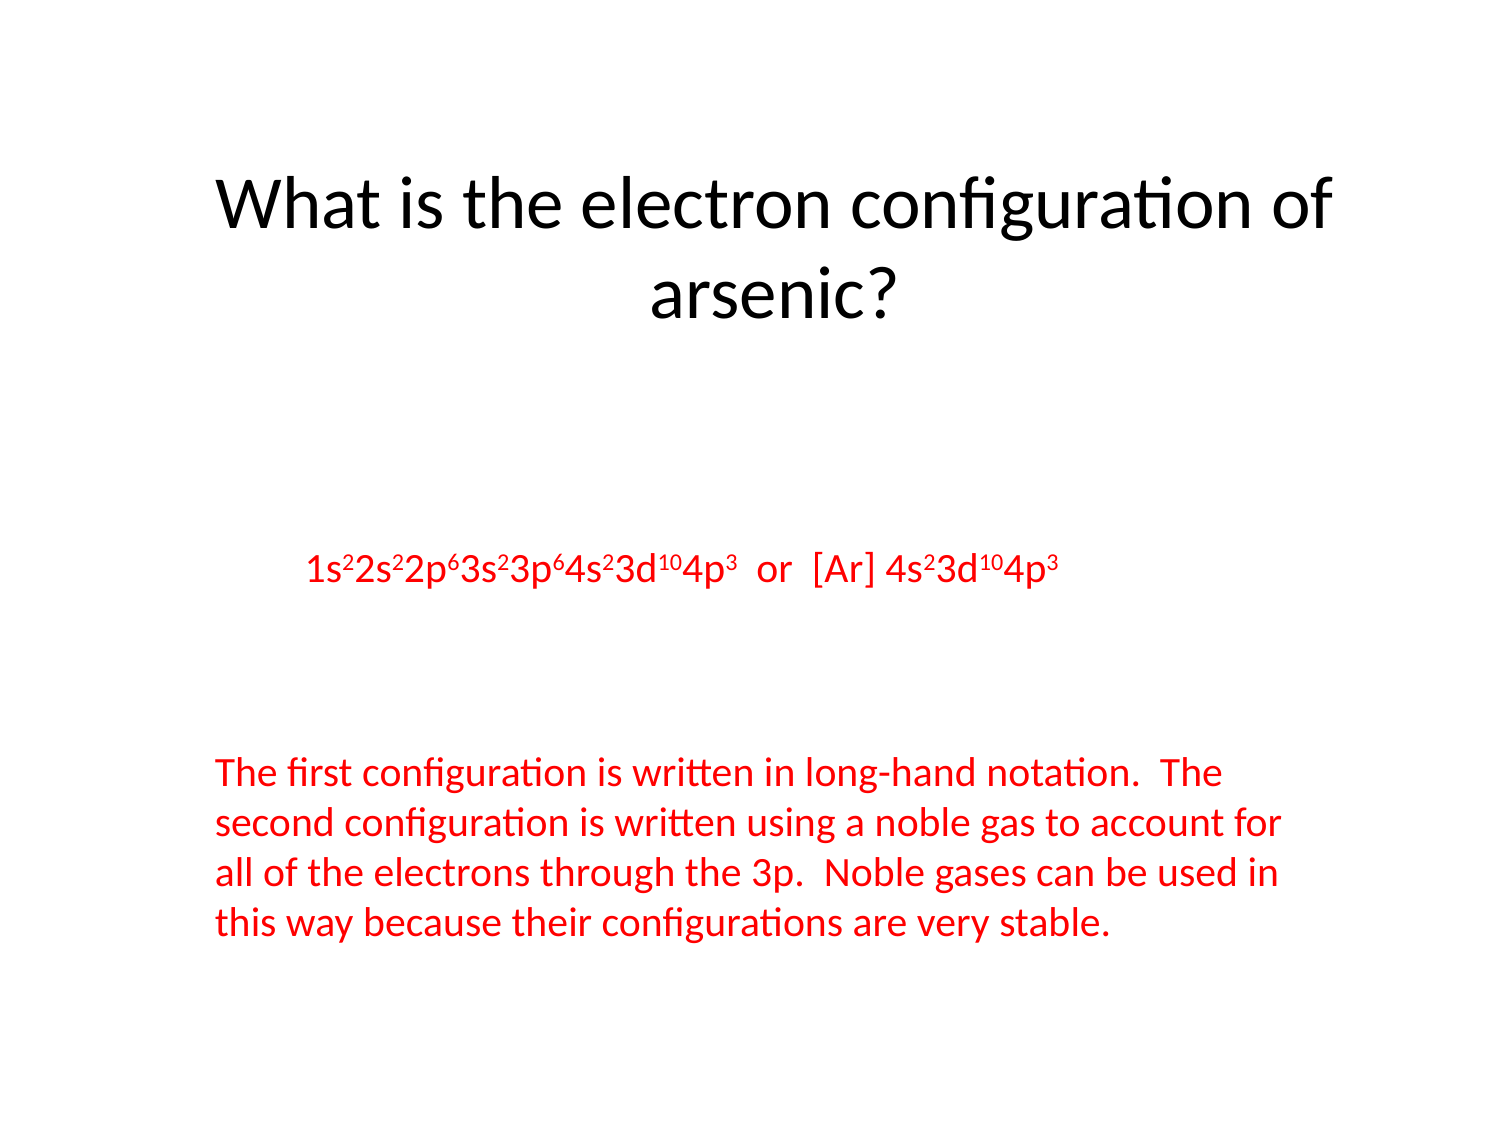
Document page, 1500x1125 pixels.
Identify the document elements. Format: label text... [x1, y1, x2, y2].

title What is the electron configuration of arsenic? [99, 149, 1450, 338]
text_box The first configuration is written in long-hand notation. The second configuration is written using a noble gas to account for all of the electrons through the 3p. Noble gases can be used in this way because their configurations are very stable. [200, 737, 1300, 953]
text_box 1s22s22p63s23p64s23d104p3 or [Ar] 4s23d104p3 [289, 533, 1074, 599]
